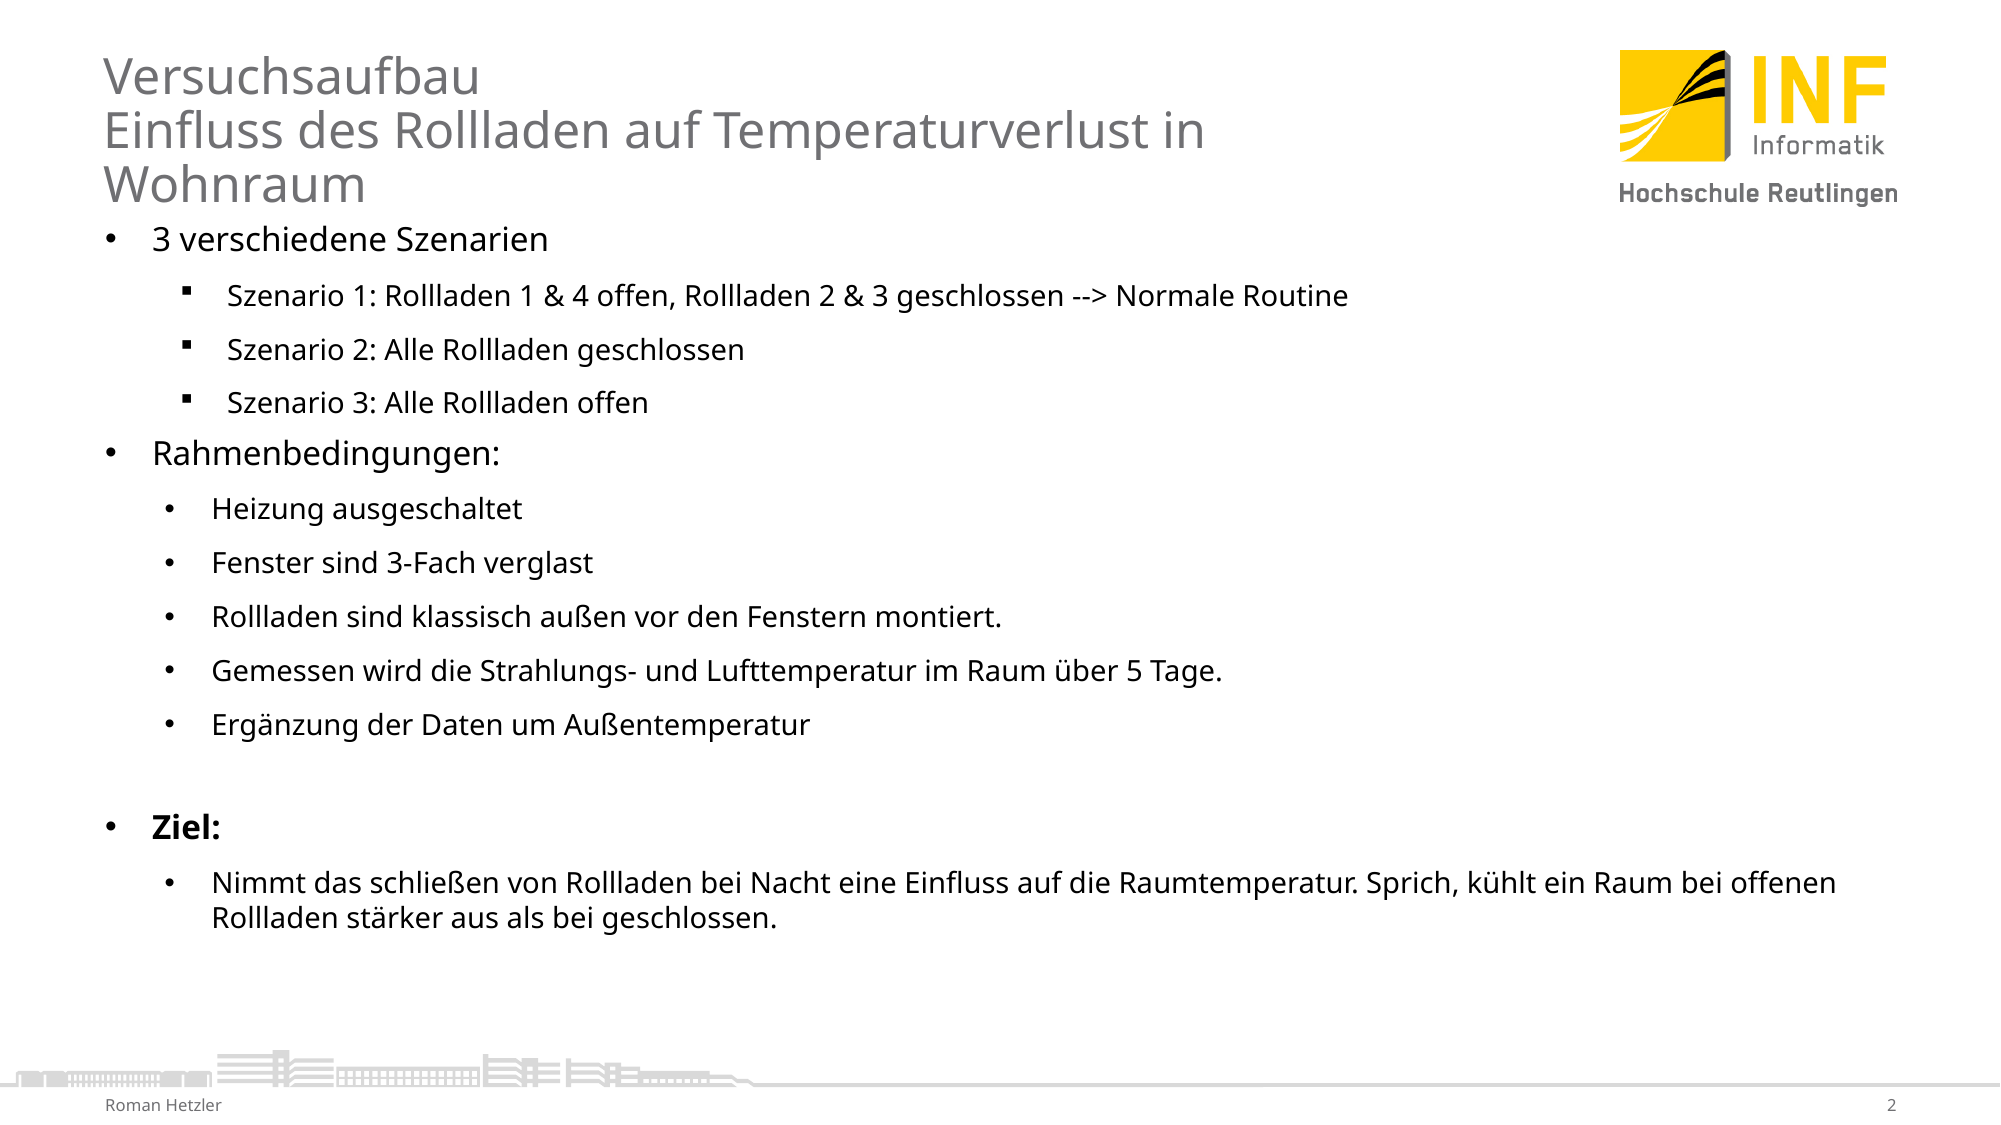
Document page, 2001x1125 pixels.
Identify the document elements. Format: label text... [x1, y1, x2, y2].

slide_number 2 [1752, 1087, 1897, 1125]
list 3 verschiedene Szenarien Szenario 1: Rollladen 1 & 4 offen, Rollladen 2 & 3 geschlossen --> Normale Routine Szenario 2: Alle Rollladen geschlossen Szenario 3: Alle Rollladen offen Rahmenbedingungen: Heizung ausgeschaltet Fenster sind 3-Fach verglast Rollladen sind klassisch außen vor den Fenstern montiert. Gemessen wird die Strahlungs- und Lufttemperatur im Raum über 5 Tage. Ergänzung der Daten um Außentemperatur Ziel: Nimmt das schließen von Rollladen bei Nacht eine Einfluss auf die Raumtemperatur. Sprich, kühlt ein Raum bei offenen Rollladen stärker aus als bei geschlossen. [105, 218, 1897, 1011]
picture [1620, 50, 1897, 207]
footer Roman Hetzler [105, 1087, 1576, 1125]
title Versuchsaufbau Einfluss des Rollladen auf Temperaturverlust in Wohnraum [103, 51, 1473, 164]
